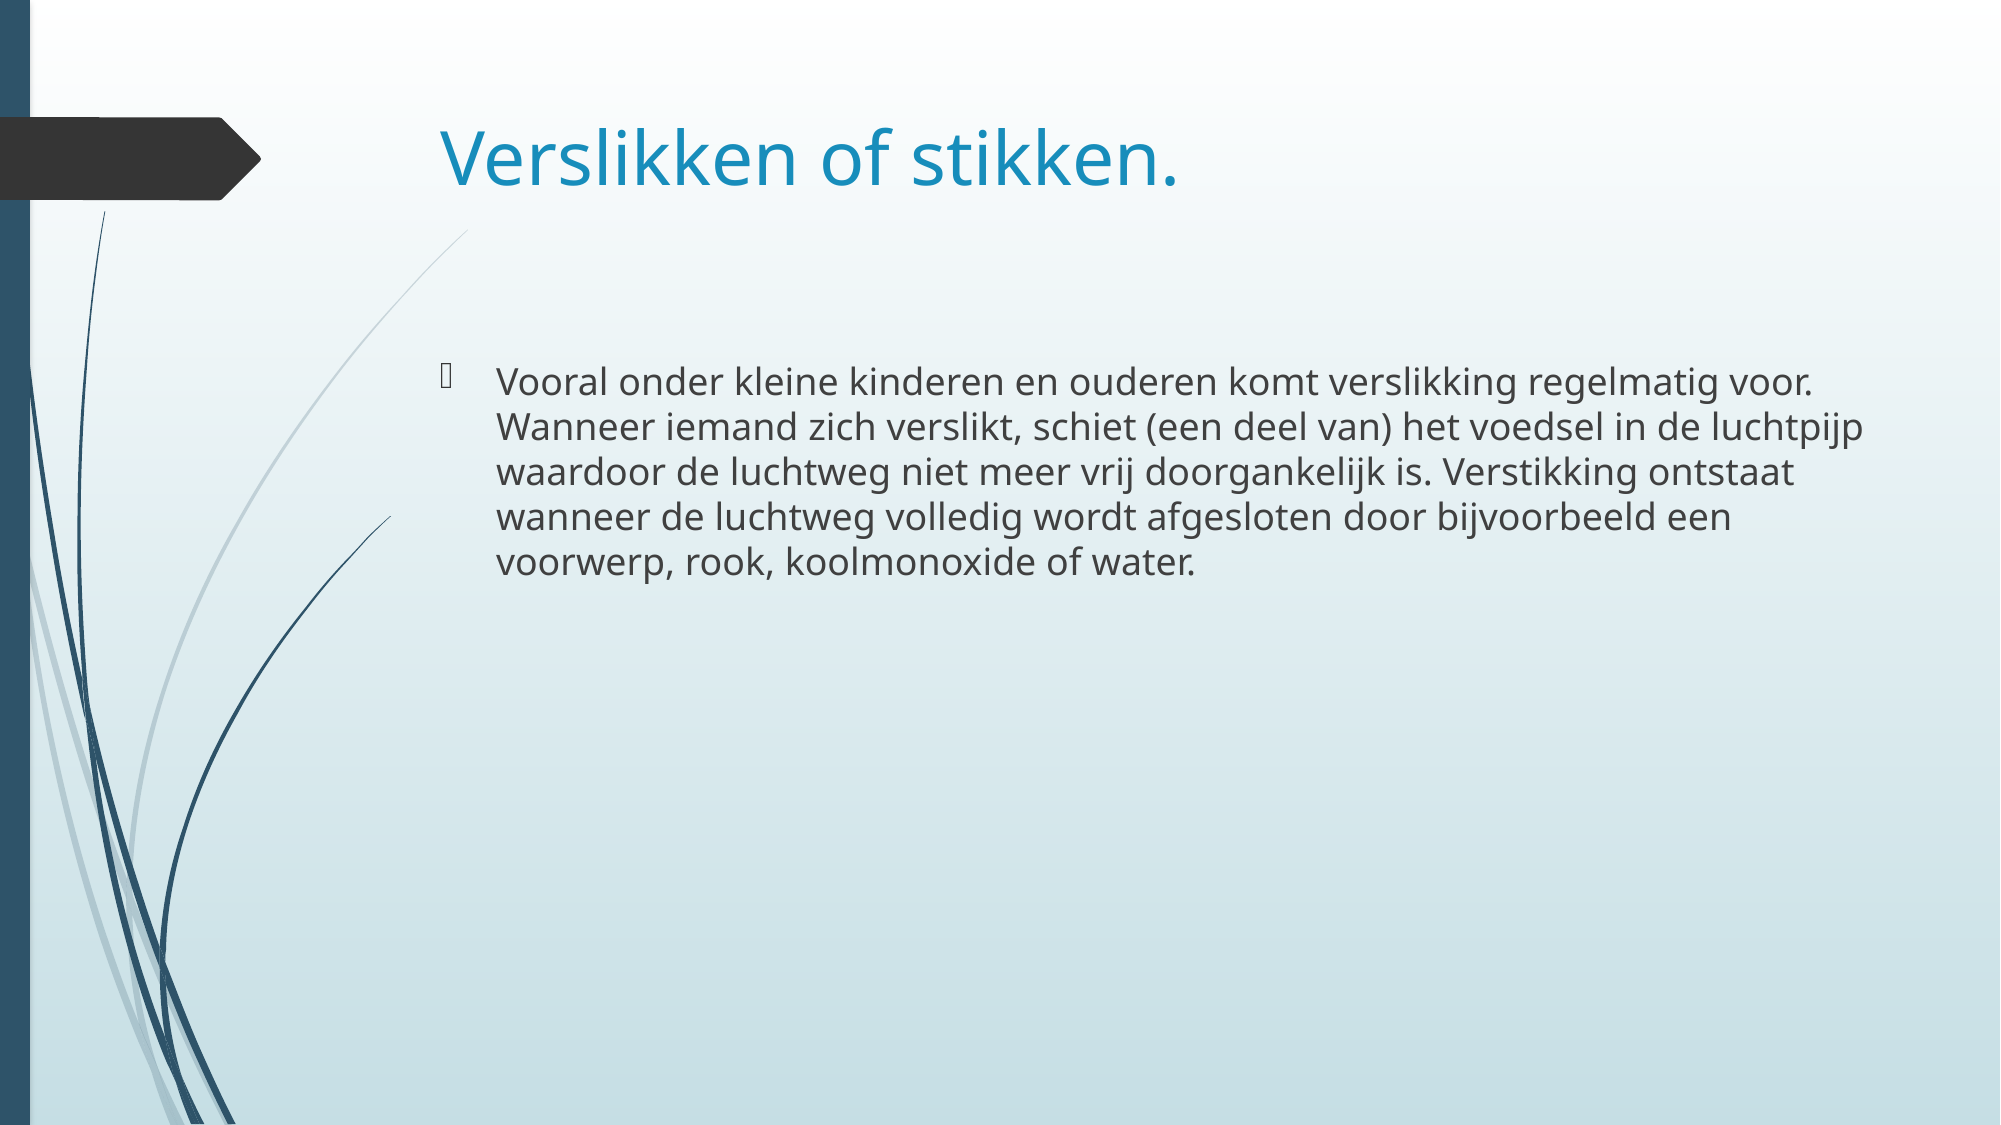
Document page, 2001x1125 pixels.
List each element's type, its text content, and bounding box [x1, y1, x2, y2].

title Verslikken of stikken. [425, 102, 1888, 313]
list Vooral onder kleine kinderen en ouderen komt verslikking regelmatig voor. Wanneer iemand zich verslikt, schiet (een deel van) het voedsel in de luchtpijp waardoor de luchtweg niet meer vrij doorgankelijk is. Verstikking ontstaat wanneer de luchtweg volledig wordt afgesloten door bijvoorbeeld een voorwerp, rook, koolmonoxide of water. [424, 350, 1888, 970]
